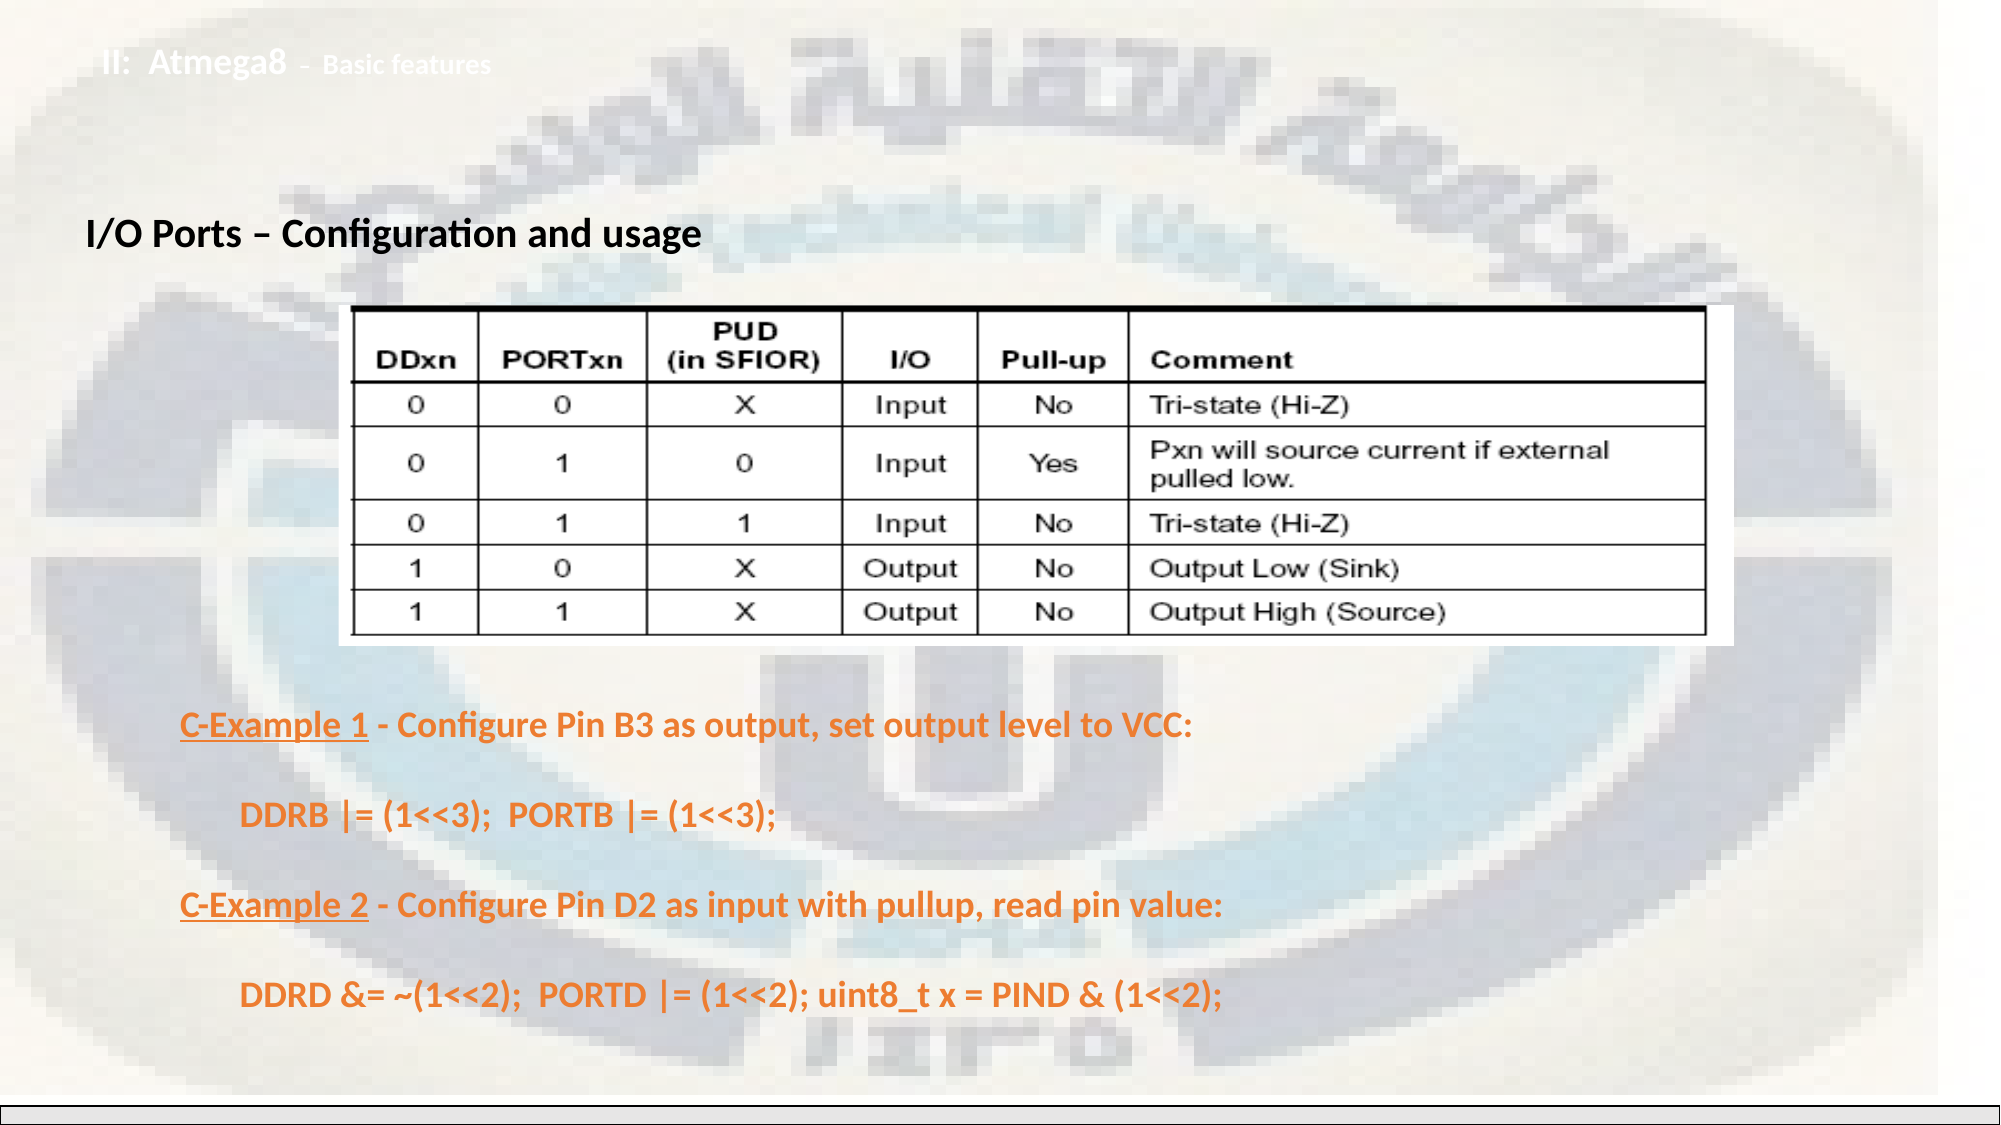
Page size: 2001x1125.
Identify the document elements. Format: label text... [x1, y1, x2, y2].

text_box C-Example 1 - Configure Pin B3 as output, set output level to VCC: DDRB |= (1<<3); PORTB |= (1<<3); C-Example 2 - Configure Pin D2 as input with pullup, read pin value: DDRD &= ~(1<<2); PORTD |= (1<<2); uint8_t x = PIND & (1<<2); [165, 692, 1961, 1113]
picture [338, 305, 1734, 646]
text_box II: Atmega8 – Basic features [86, 29, 1457, 90]
text_box Label Operator Operand[s] ;Comment INIT: mov ax, bx ; Copy contents of bx into ax Label - INIT: Operator - mov Operands - ax and bx Comment - alphanumeric string between ; and \n Not case sensitive Unlike other assemblers, destination operand is first mov is the mnemonic that the assembler translates into an opcode [0, 0, 2000, 1105]
text_box [0, 1105, 2000, 1125]
text_box I/O Ports – Configuration and usage [70, 148, 1930, 264]
